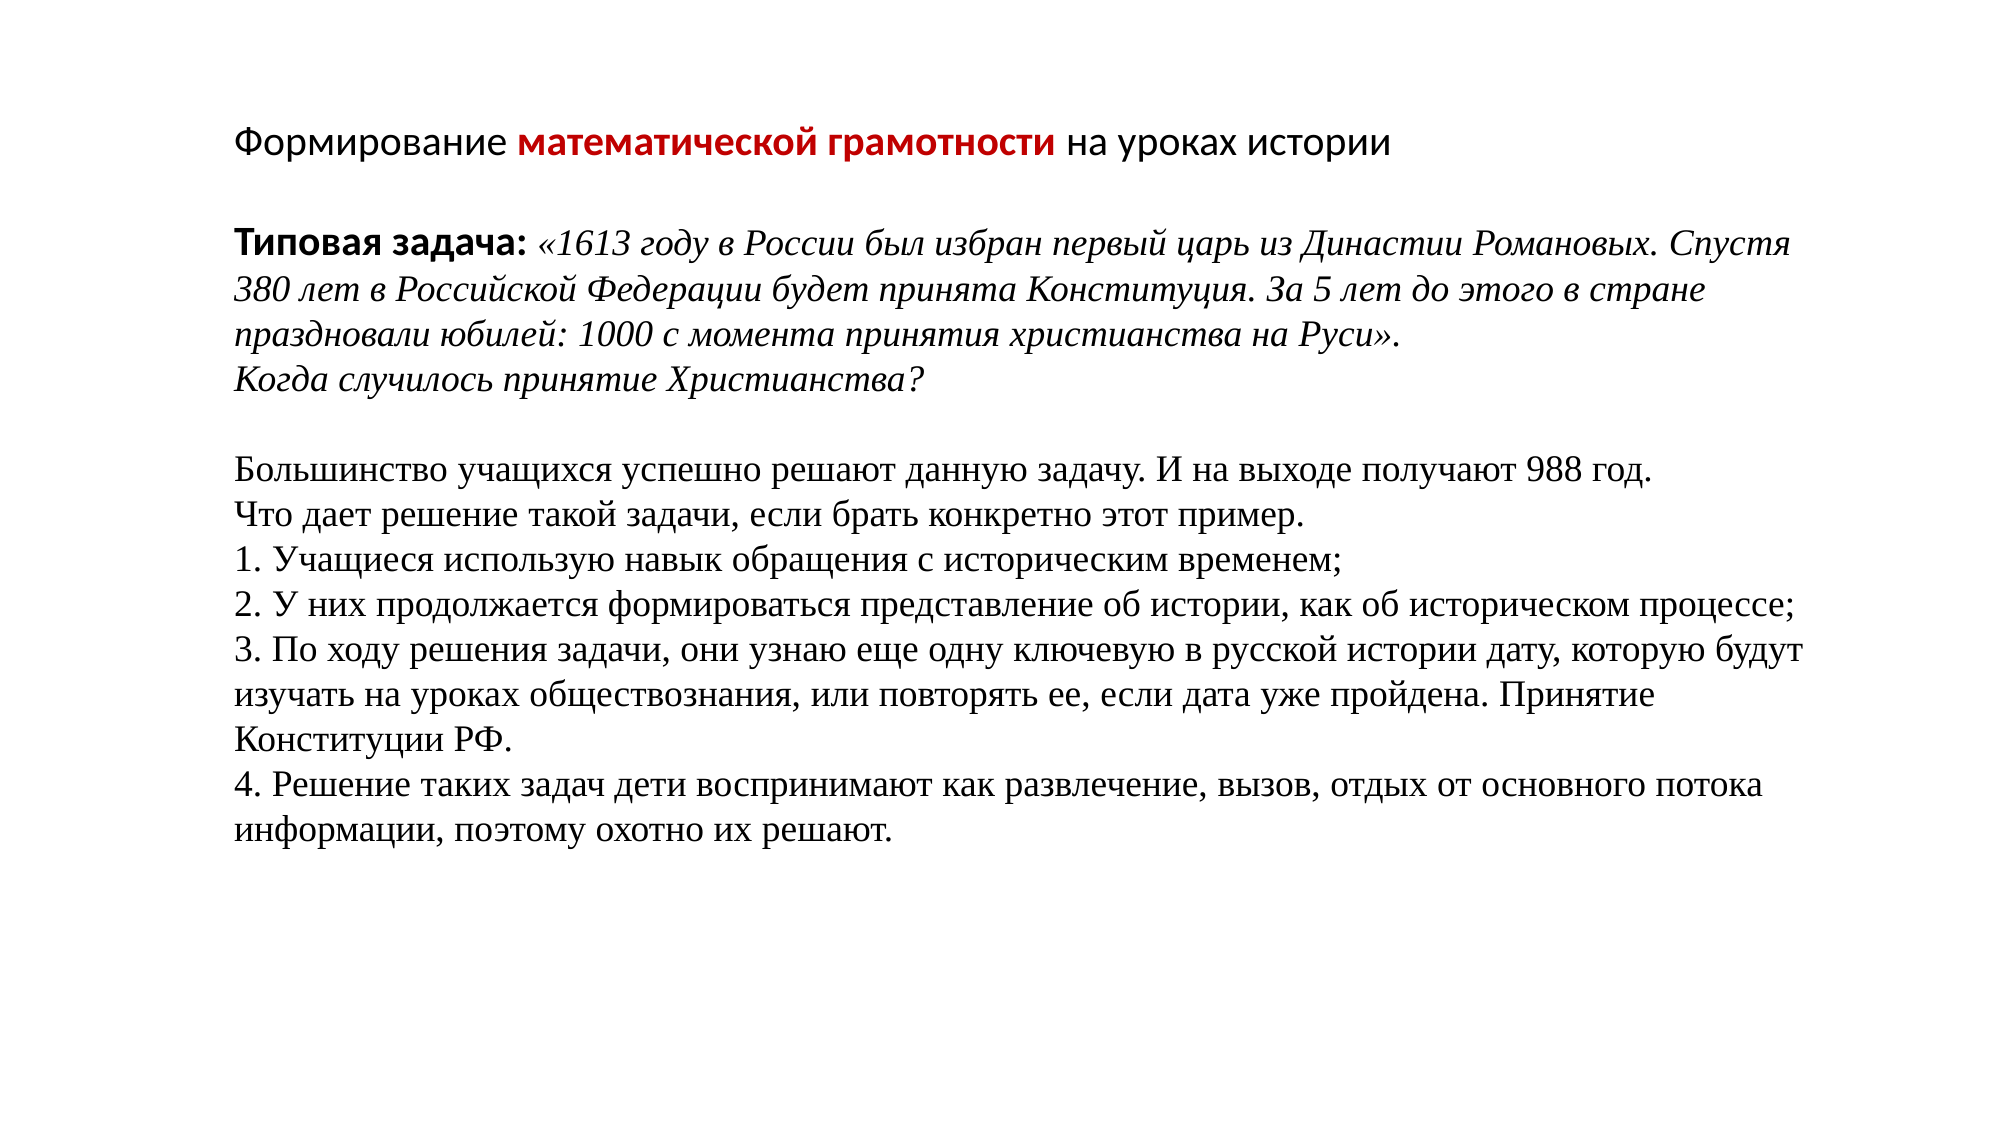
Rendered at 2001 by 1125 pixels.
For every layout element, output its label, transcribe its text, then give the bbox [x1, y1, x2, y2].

text_box Формирование математической грамотности на уроках истории Типовая задача: «1613 году в России был избран первый царь из Династии Романовых. Спустя 380 лет в Российской Федерации будет принята Конституция. За 5 лет до этого в стране праздновали юбилей: 1000 с момента принятия христианства на Руси». Когда случилось принятие Христианства? Большинство учащихся успешно решают данную задачу. И на выходе получают 988 год. Что дает решение такой задачи, если брать конкретно этот пример. 1. Учащиеся использую навык обращения с историческим временем; 2. У них продолжается формироваться представление об истории, как об историческом процессе; 3. По ходу решения задачи, они узнаю еще одну ключевую в русской истории дату, которую будут изучать на уроках обществознания, или повторять ее, если дата уже пройдена. Принятие Конституции РФ. 4. Решение таких задач дети воспринимают как развлечение, вызов, отдых от основного потока информации, поэтому охотно их решают. [219, 106, 1858, 996]
